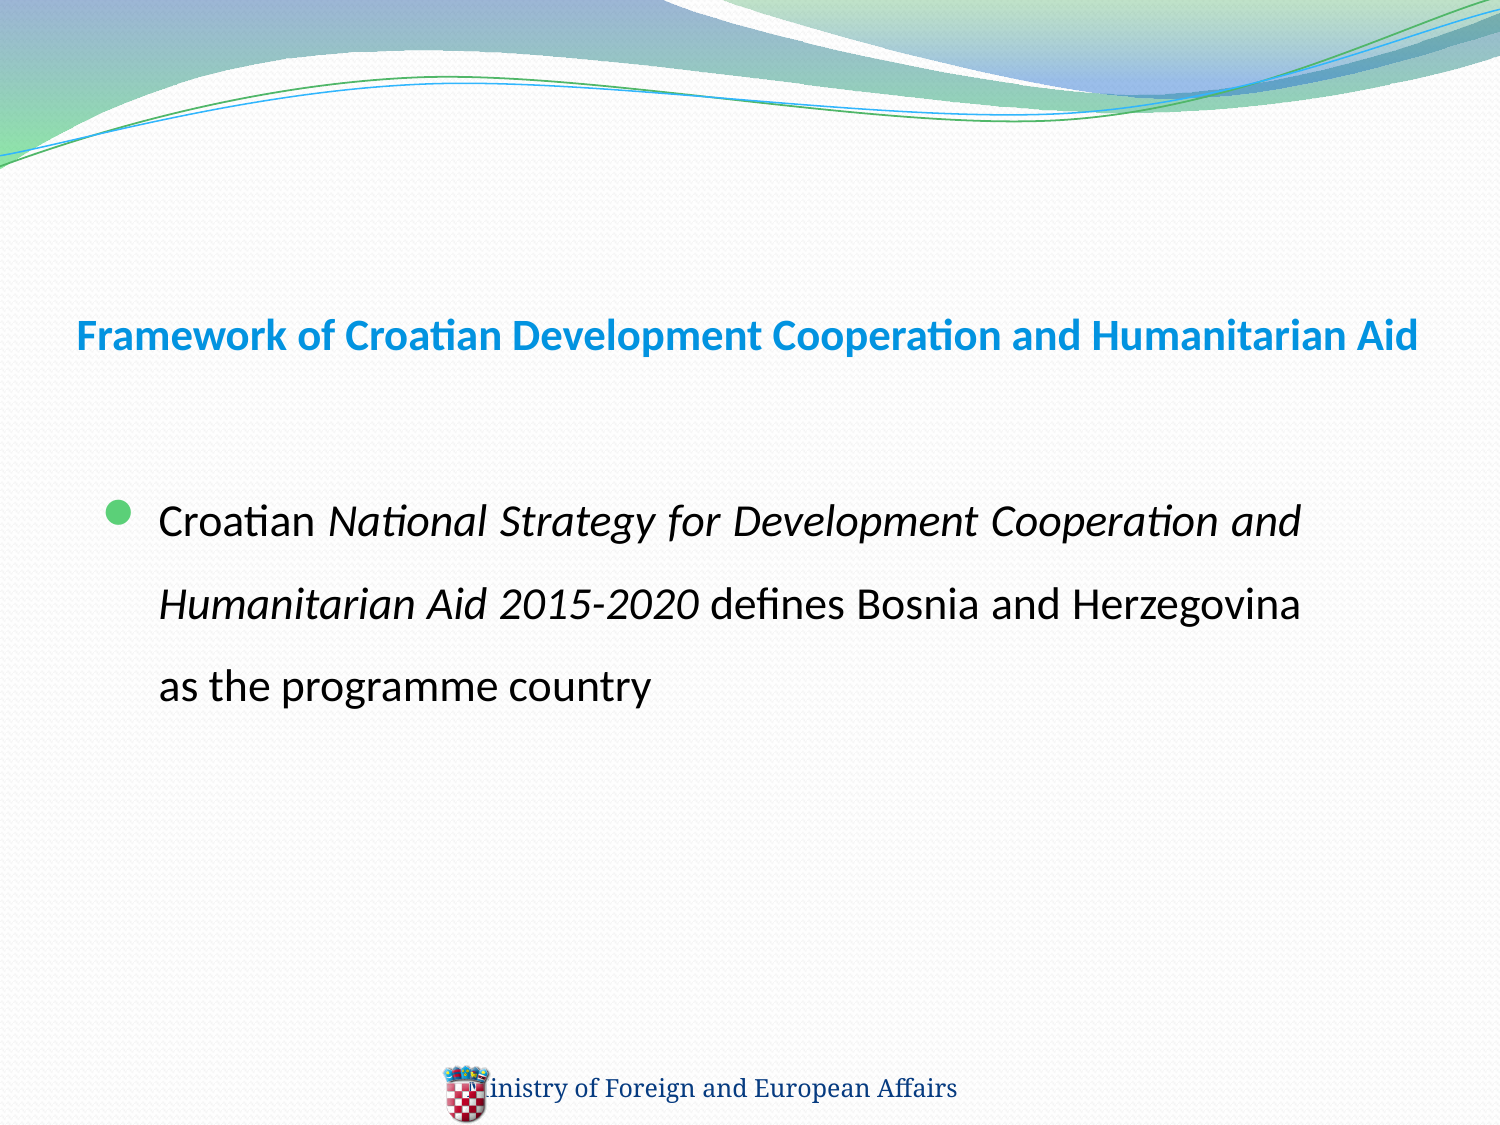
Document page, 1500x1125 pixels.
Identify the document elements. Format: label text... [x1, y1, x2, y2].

picture [441, 1062, 492, 1125]
title Framework of Croatian Development Cooperation and Humanitarian Aid [76, 231, 1427, 360]
footer Ministry of Foreign and European Affairs [437, 1042, 988, 1103]
list Croatian National Strategy for Development Cooperation and Humanitarian Aid 2015-2020 defines Bosnia and Herzegovina as the programme country [64, 456, 1317, 764]
